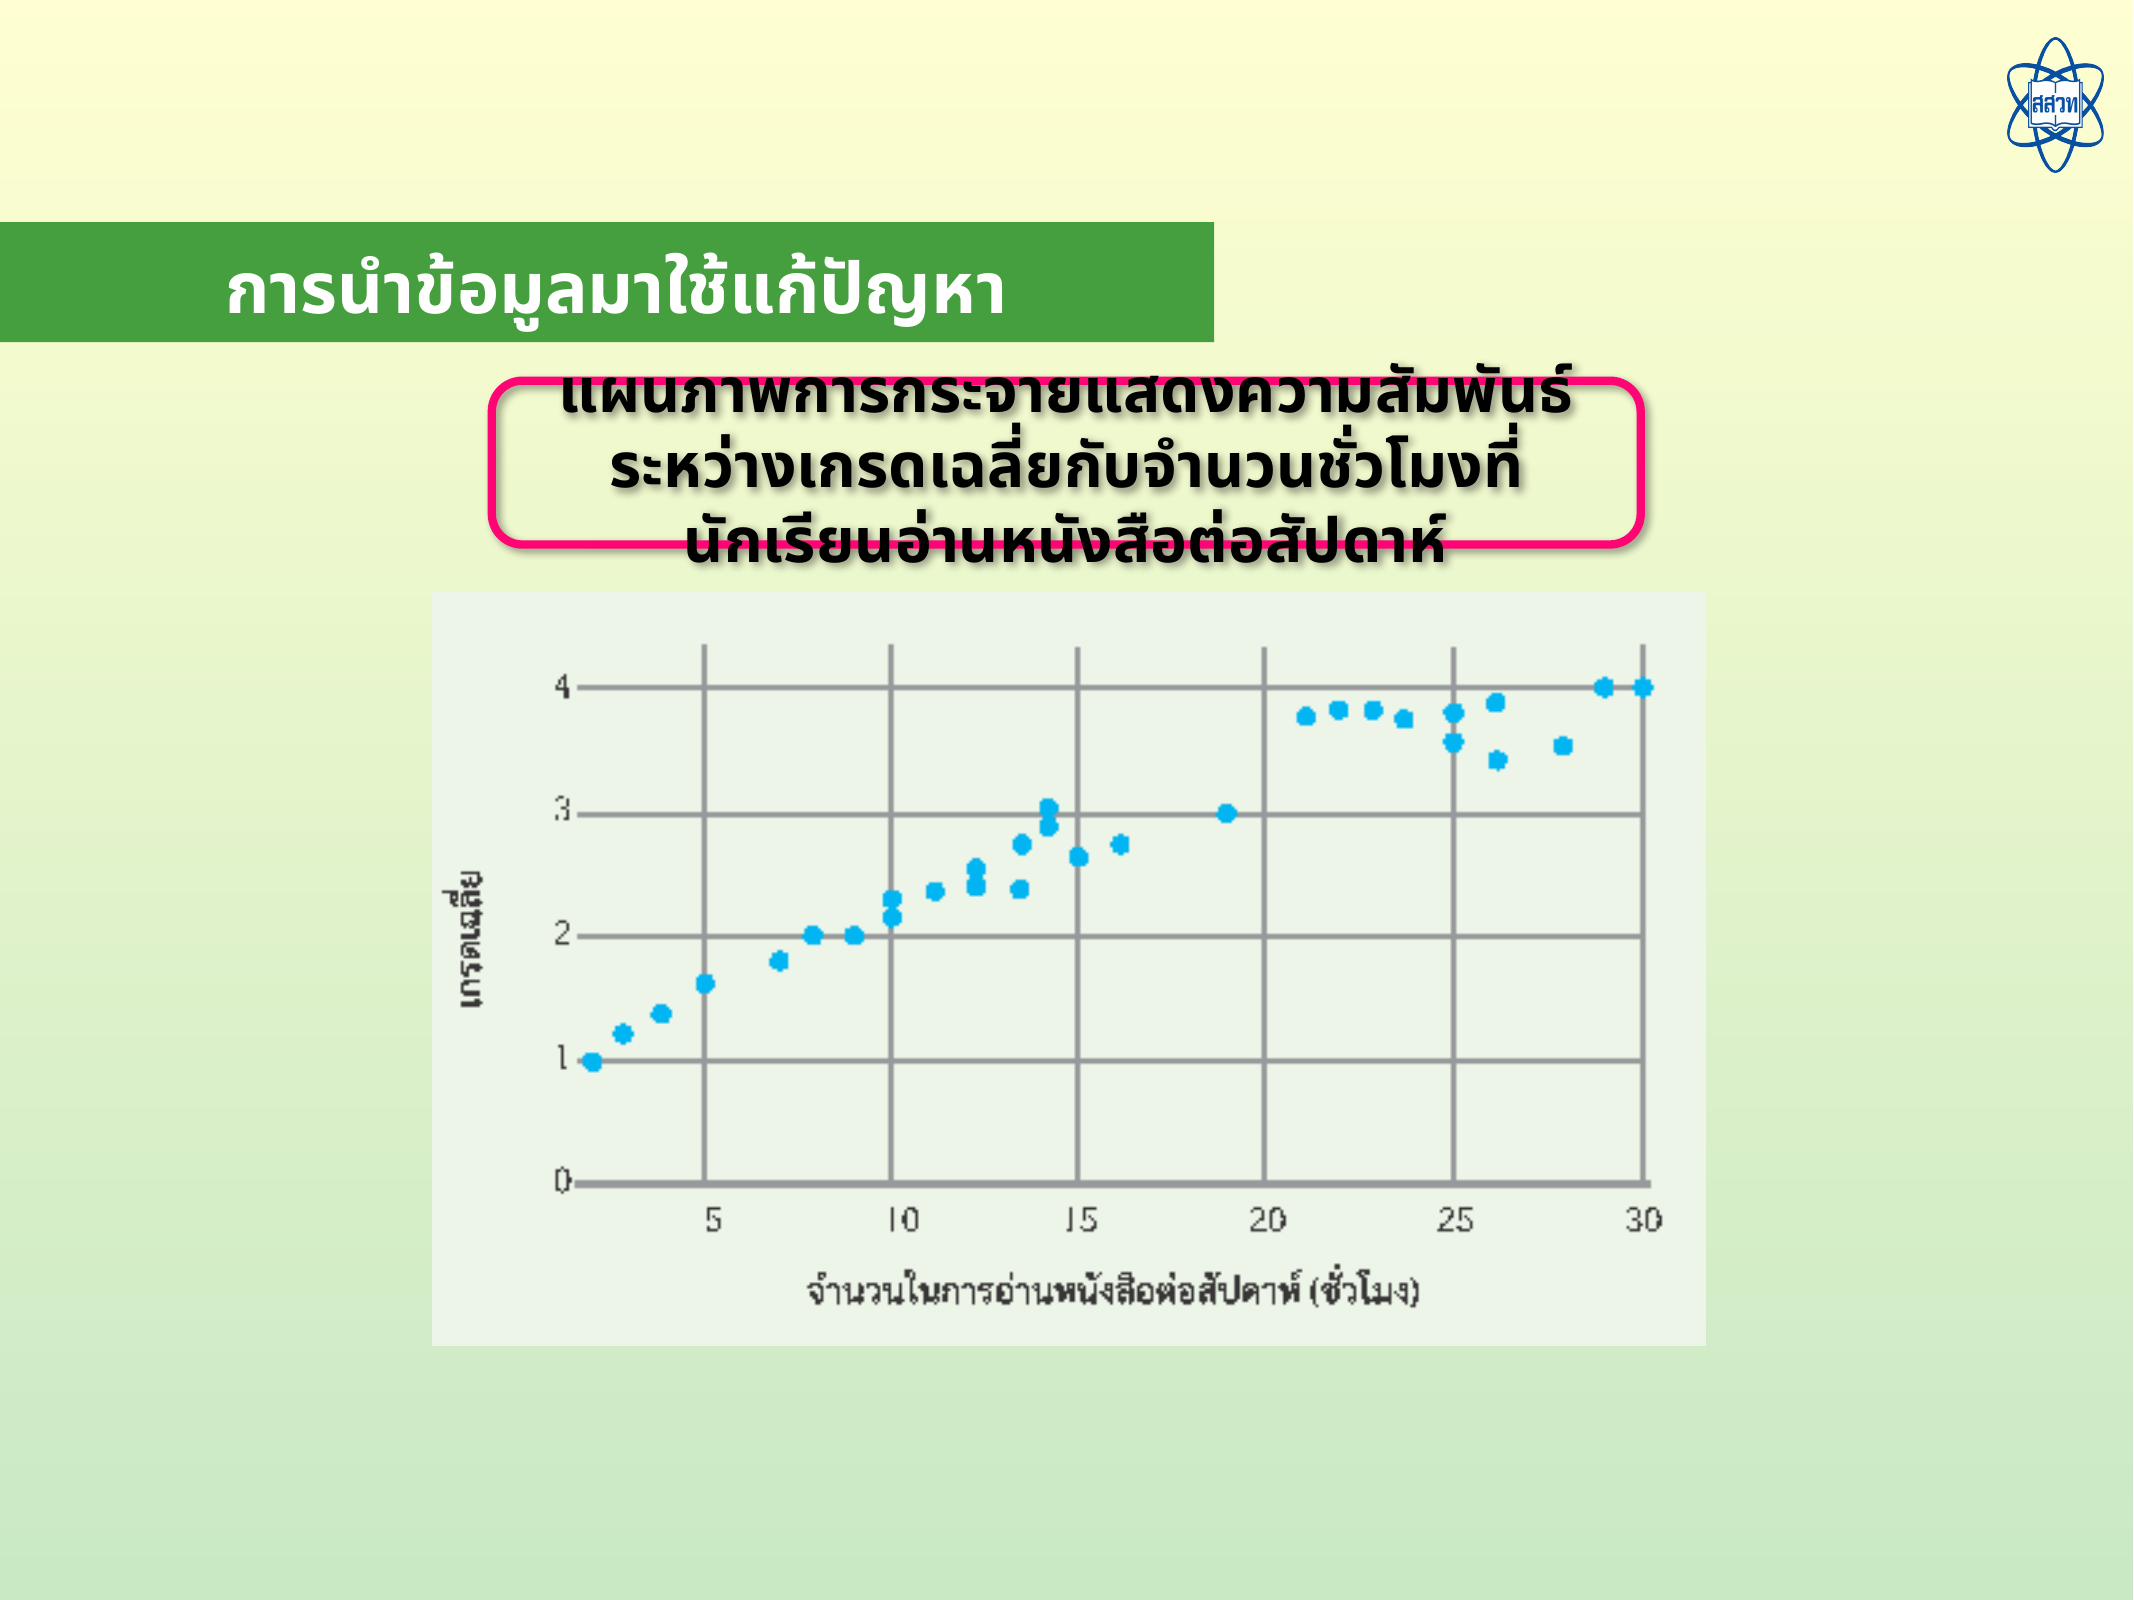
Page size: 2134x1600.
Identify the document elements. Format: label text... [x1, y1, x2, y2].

text_box แผนภาพการกระจายแสดงความสัมพันธ์ระหว่างเกรดเฉลี่ยกับจำนวนชั่วโมงที่นักเรียนอ่านหนังสือต่อสัปดาห์ [490, 379, 1642, 546]
picture [2007, 37, 2104, 173]
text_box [0, 222, 1215, 343]
picture [432, 591, 1706, 1346]
